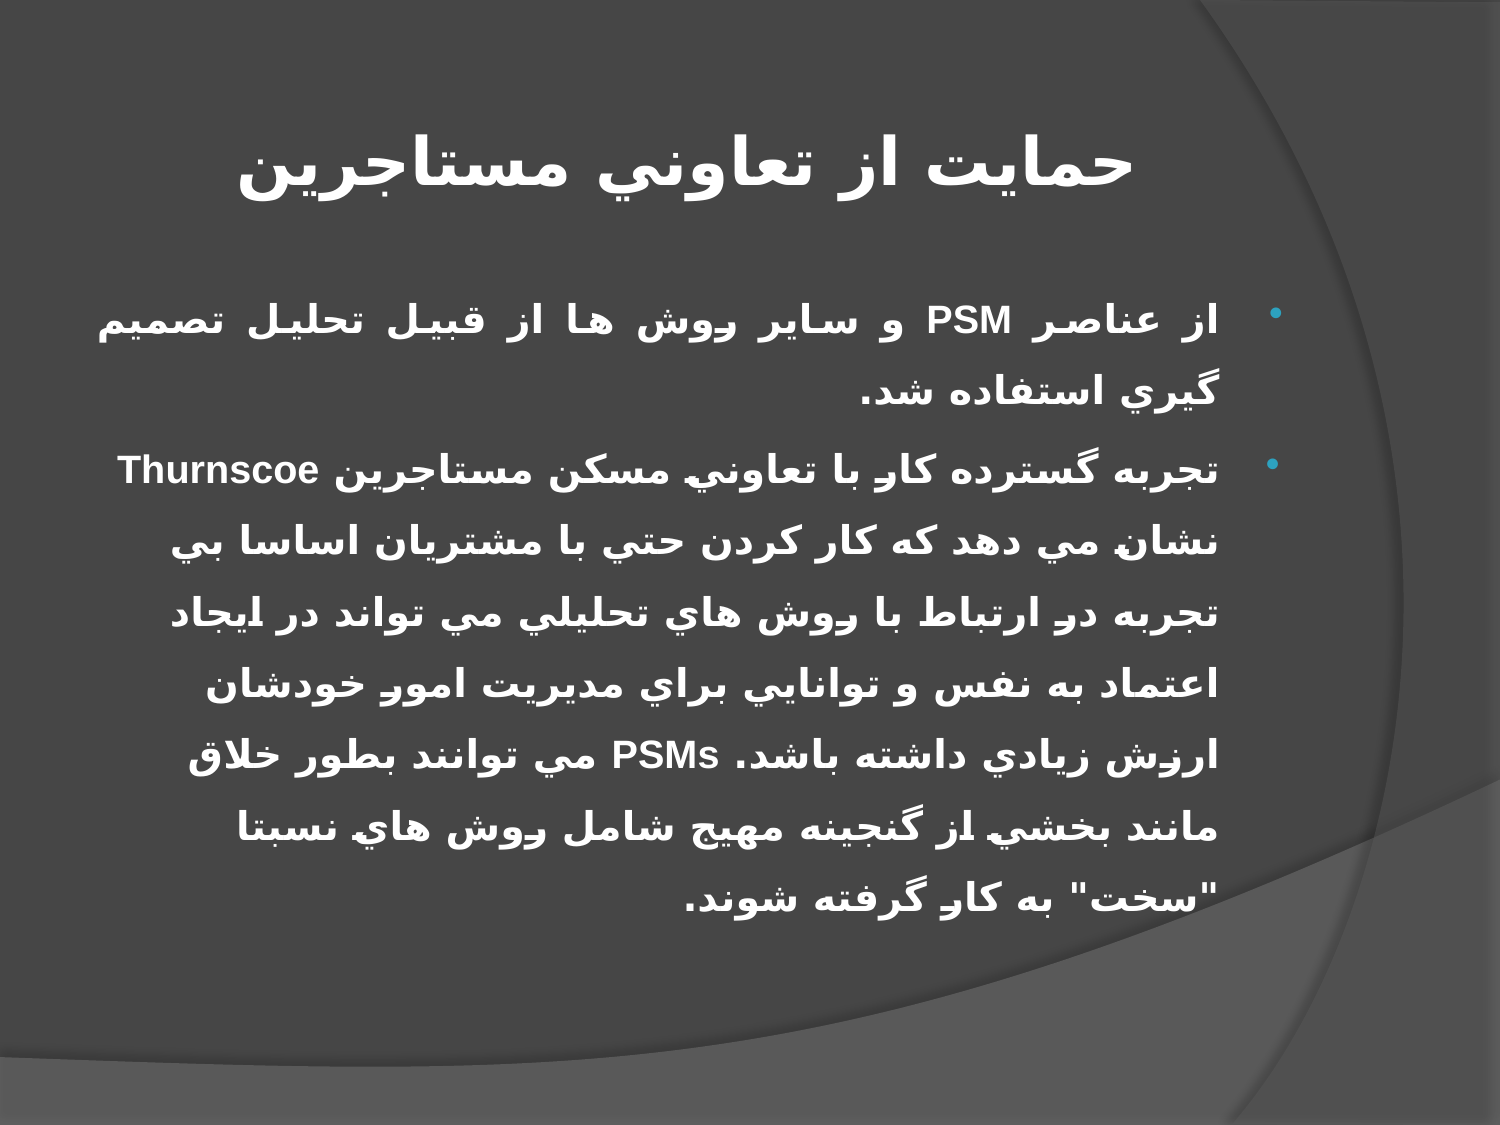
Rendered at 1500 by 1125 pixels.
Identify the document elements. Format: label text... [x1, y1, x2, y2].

list از عناصر PSM و ساير روش ها از قبيل تحليل تصميم گيري استفاده شد. تجربه گسترده كار با تعاوني مسكن مستاجرين Thurnscoe نشان مي دهد كه كار كردن حتي با مشتريان اساسا بي تجربه در ارتباط با روش هاي تحليلي مي تواند در ايجاد اعتماد به نفس و توانايي براي مديريت امور خودشان ارزش زيادي داشته باشد. PSMs مي توانند بطور خلاق مانند بخشي از گنجينه مهيج شامل روش هاي نسبتا "سخت" به كار گرفته شوند. [75, 262, 1300, 1005]
title حمايت از تعاوني مستاجرين [75, 45, 1300, 233]
